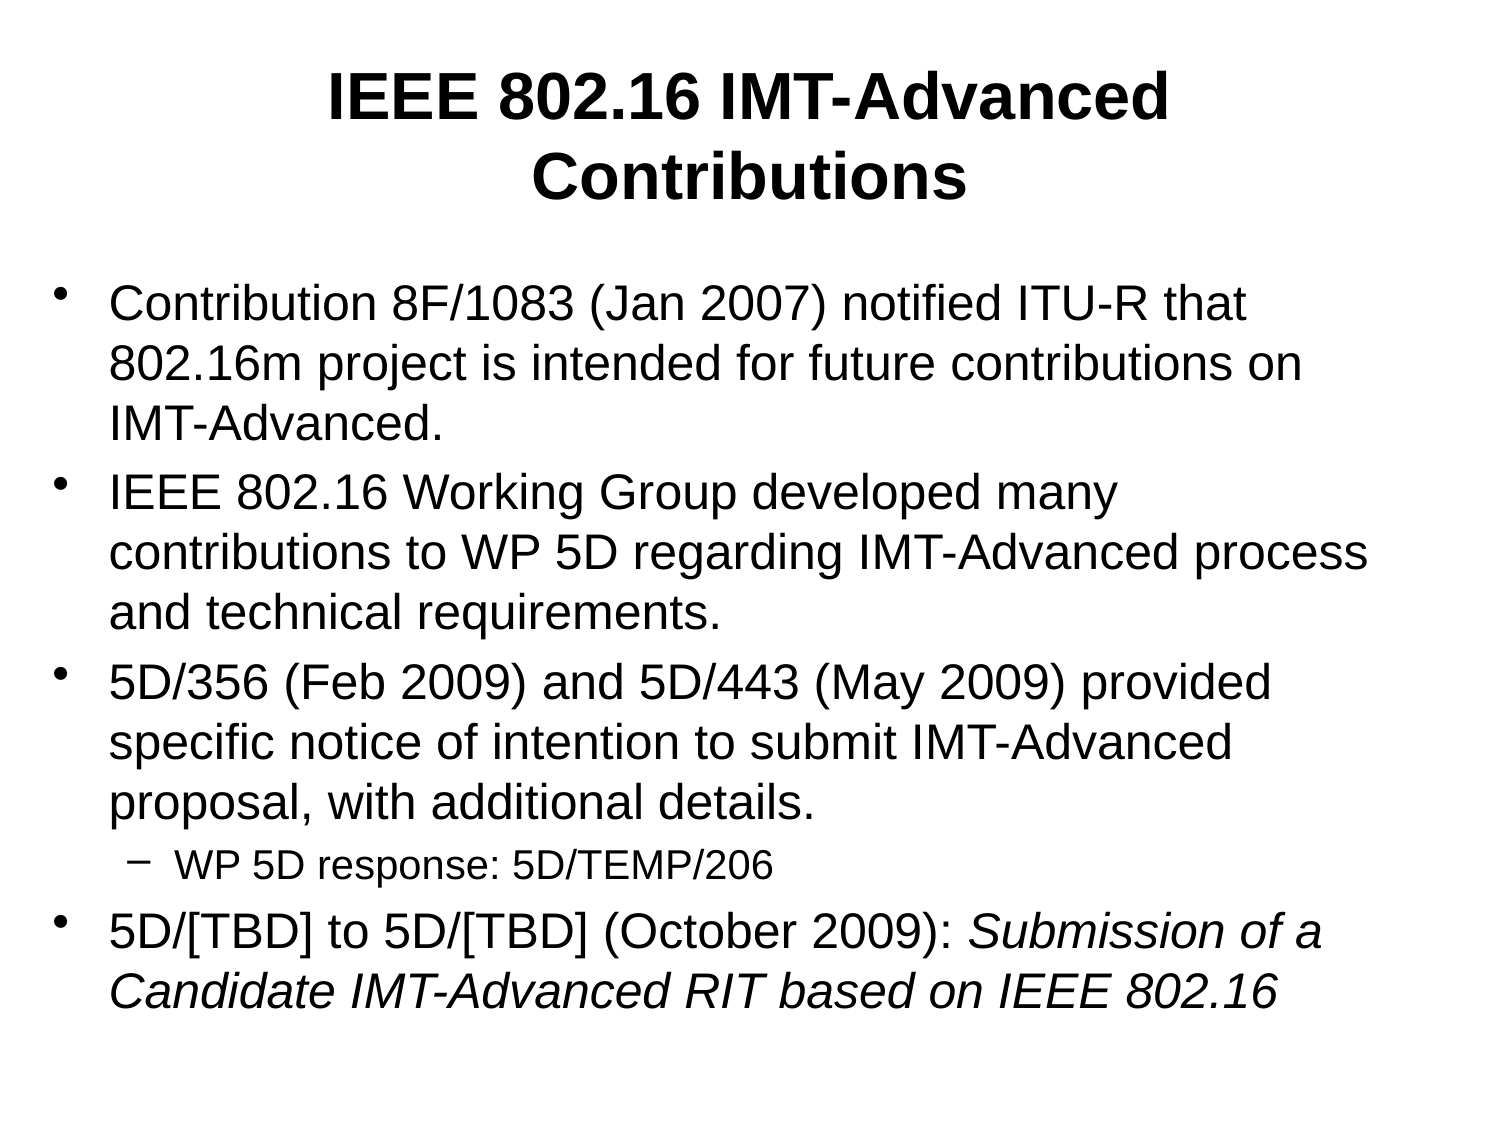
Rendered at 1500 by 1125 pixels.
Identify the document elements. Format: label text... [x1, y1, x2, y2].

list Contribution 8F/1083 (Jan 2007) notified ITU-R that 802.16m project is intended for future contributions on IMT-Advanced. IEEE 802.16 Working Group developed many contributions to WP 5D regarding IMT-Advanced process and technical requirements. 5D/356 (Feb 2009) and 5D/443 (May 2009) provided specific notice of intention to submit IMT-Advanced proposal, with additional details. WP 5D response: 5D/TEMP/206 5D/[TBD] to 5D/[TBD] (October 2009): Submission of a Candidate IMT-Advanced RIT based on IEEE 802.16 [37, 262, 1425, 1038]
title IEEE 802.16 IMT-Advanced Contributions [75, 45, 1425, 233]
